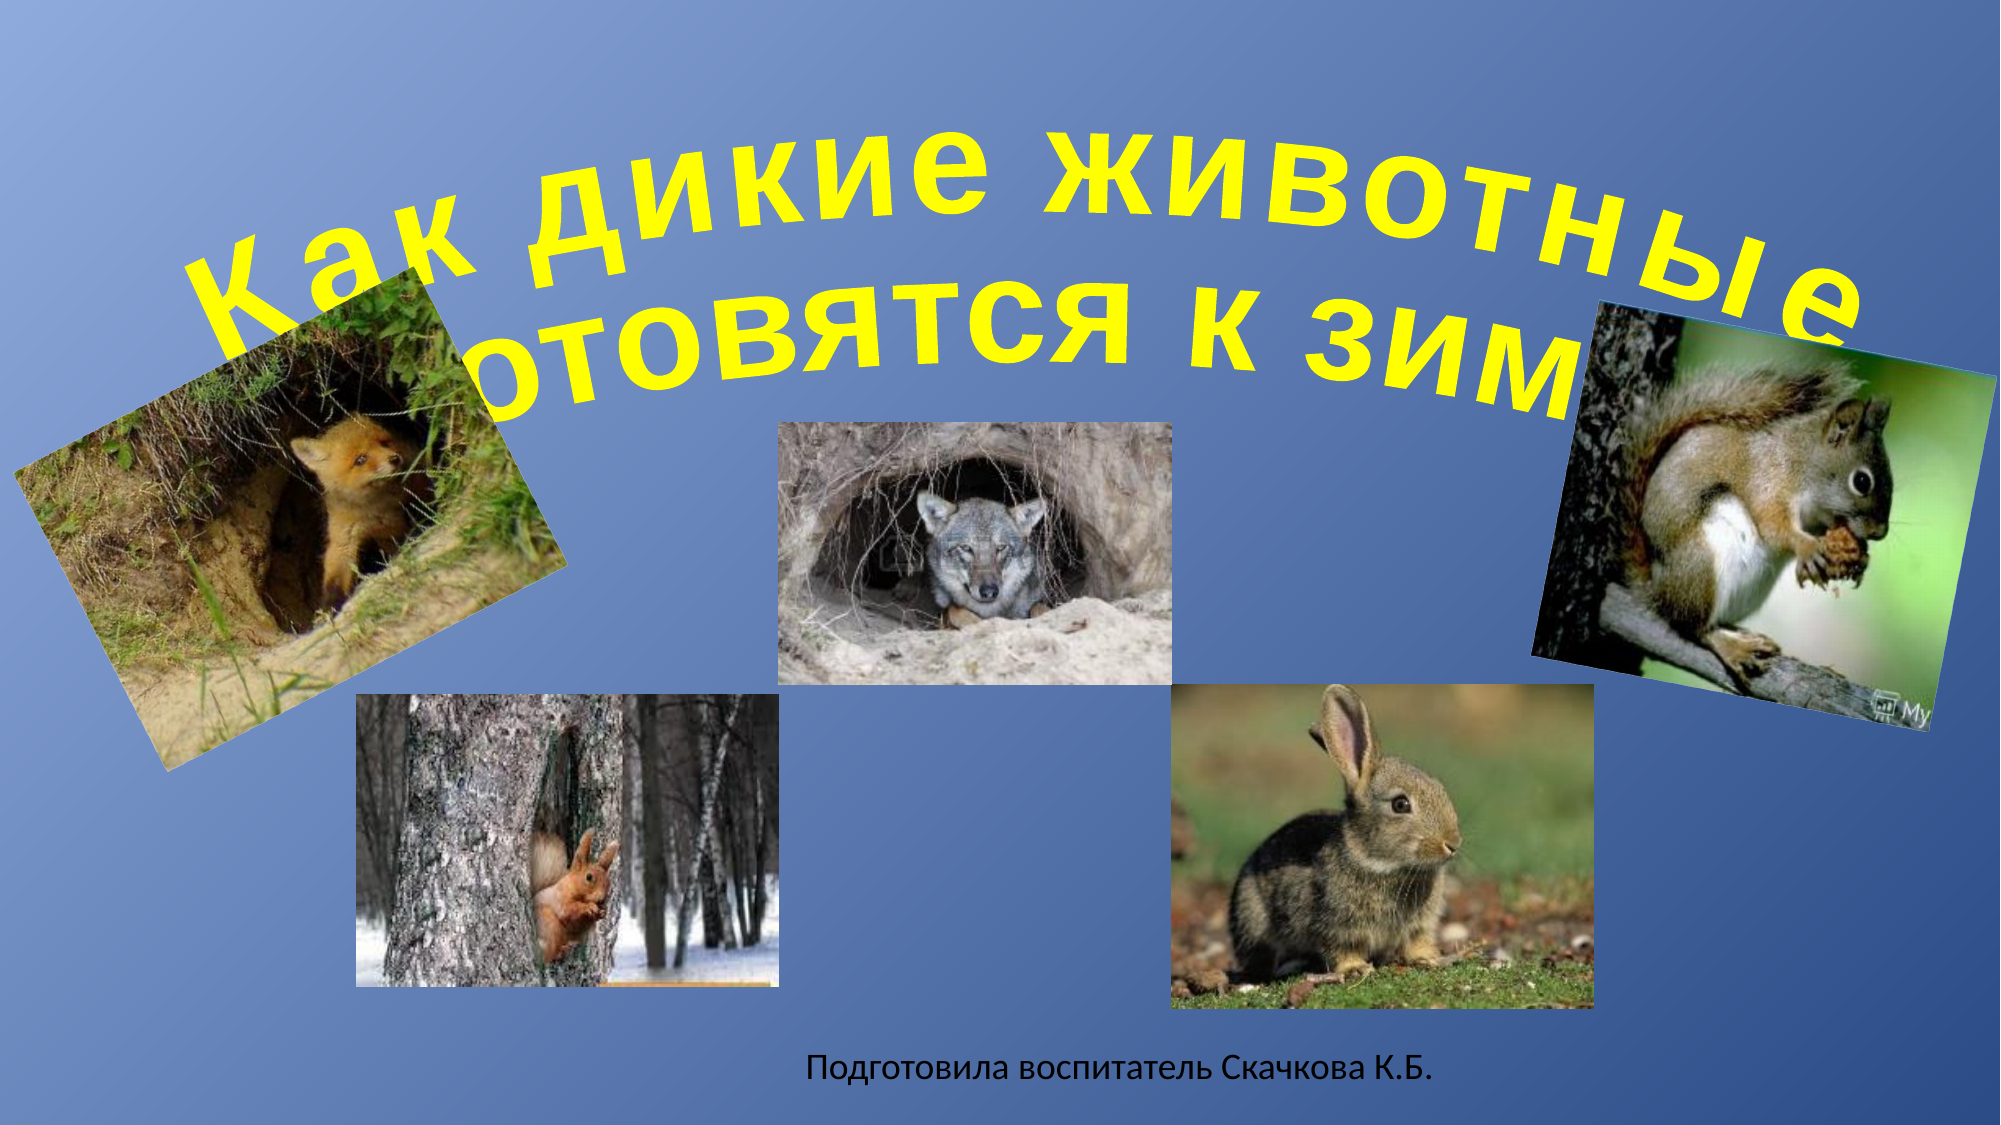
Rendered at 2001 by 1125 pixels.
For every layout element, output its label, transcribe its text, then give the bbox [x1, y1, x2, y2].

picture [14, 267, 567, 771]
text_box Подготовила воспитатель Скачкова К.Б. [790, 1034, 1920, 1095]
picture [356, 694, 779, 987]
picture [778, 300, 1996, 1009]
